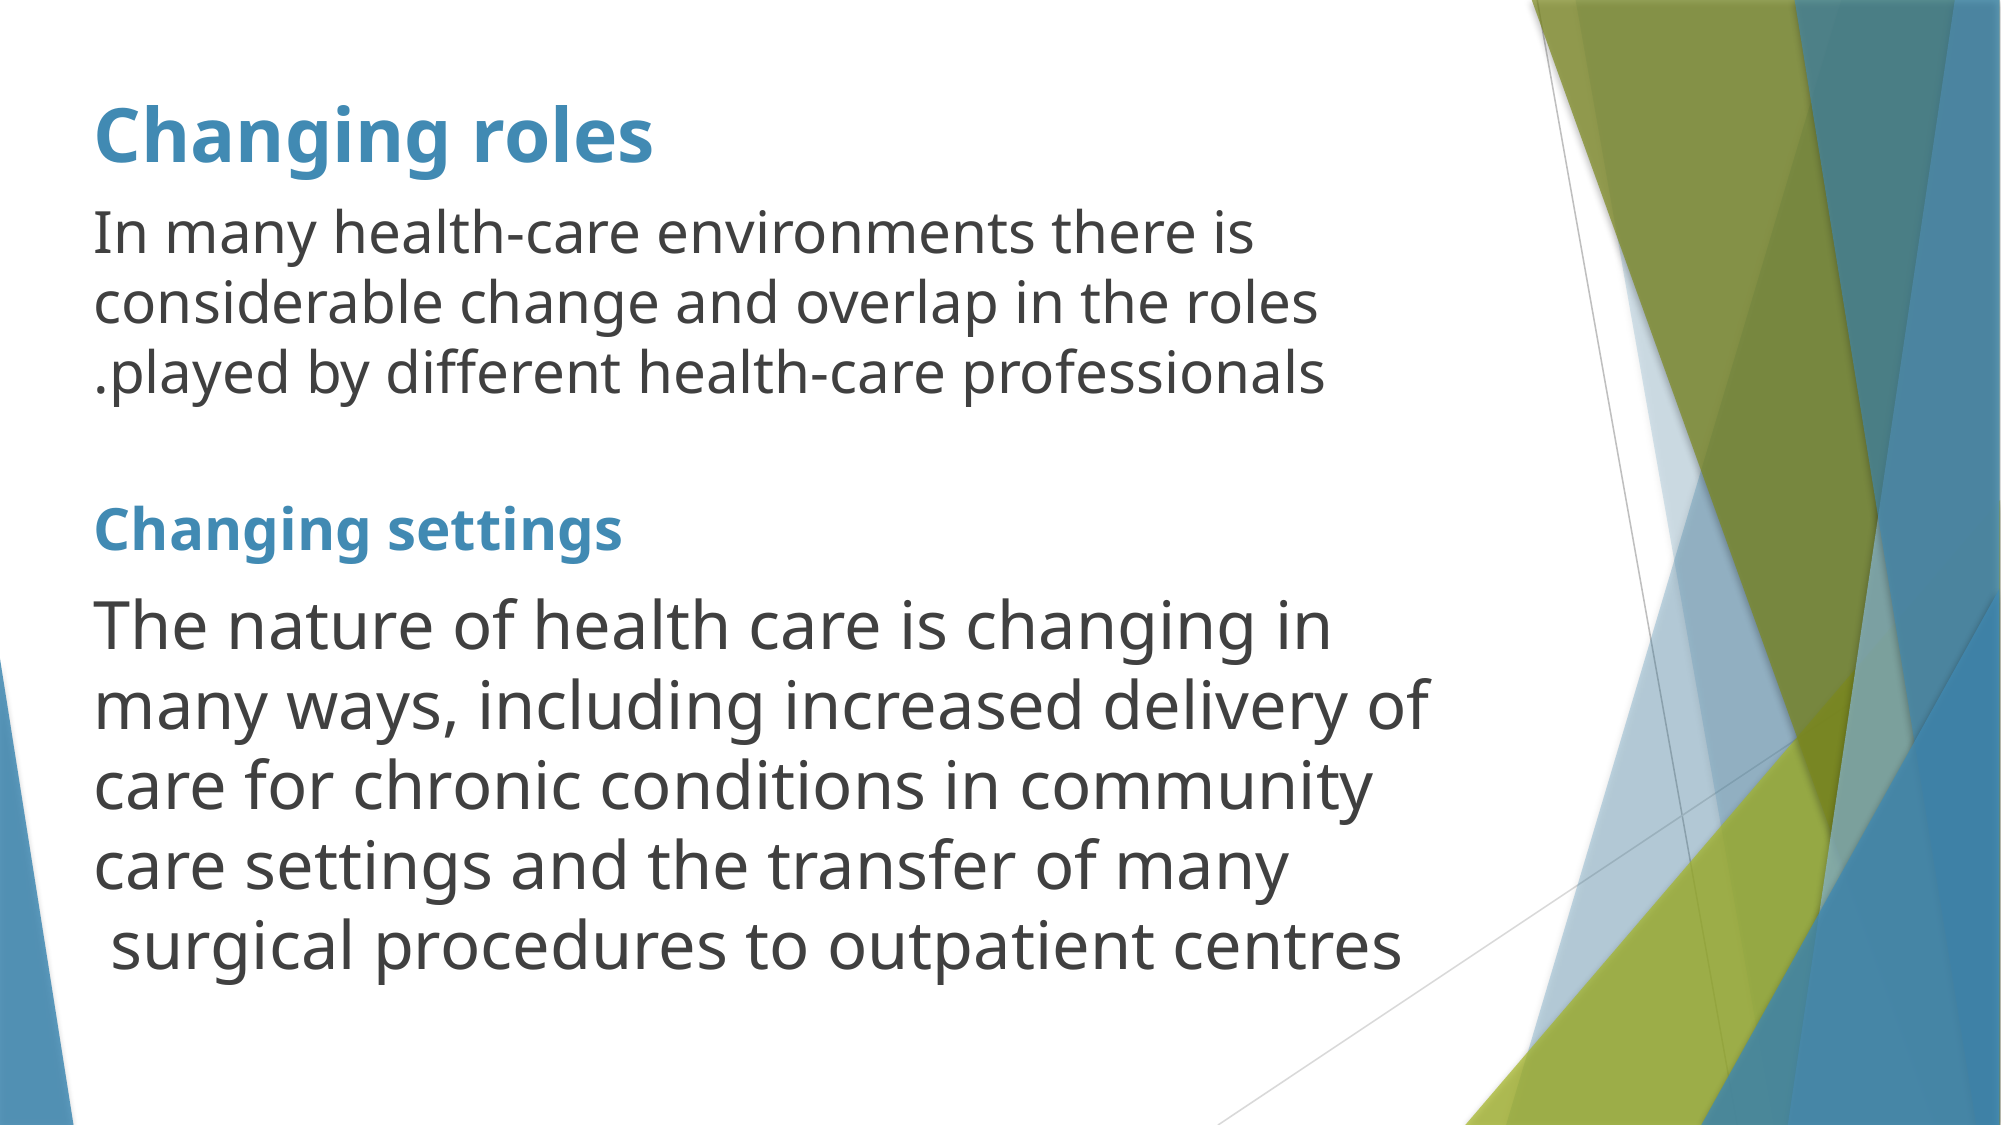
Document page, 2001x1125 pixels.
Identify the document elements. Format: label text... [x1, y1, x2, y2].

list In many health-care environments there is considerable change and overlap in the roles played by different health-care professionals. Changing settings The nature of health care is changing in many ways, including increased delivery of care for chronic conditions in community care settings and the transfer of many surgical procedures to outpatient centres [78, 188, 1489, 1019]
title Changing roles [78, 79, 1489, 188]
